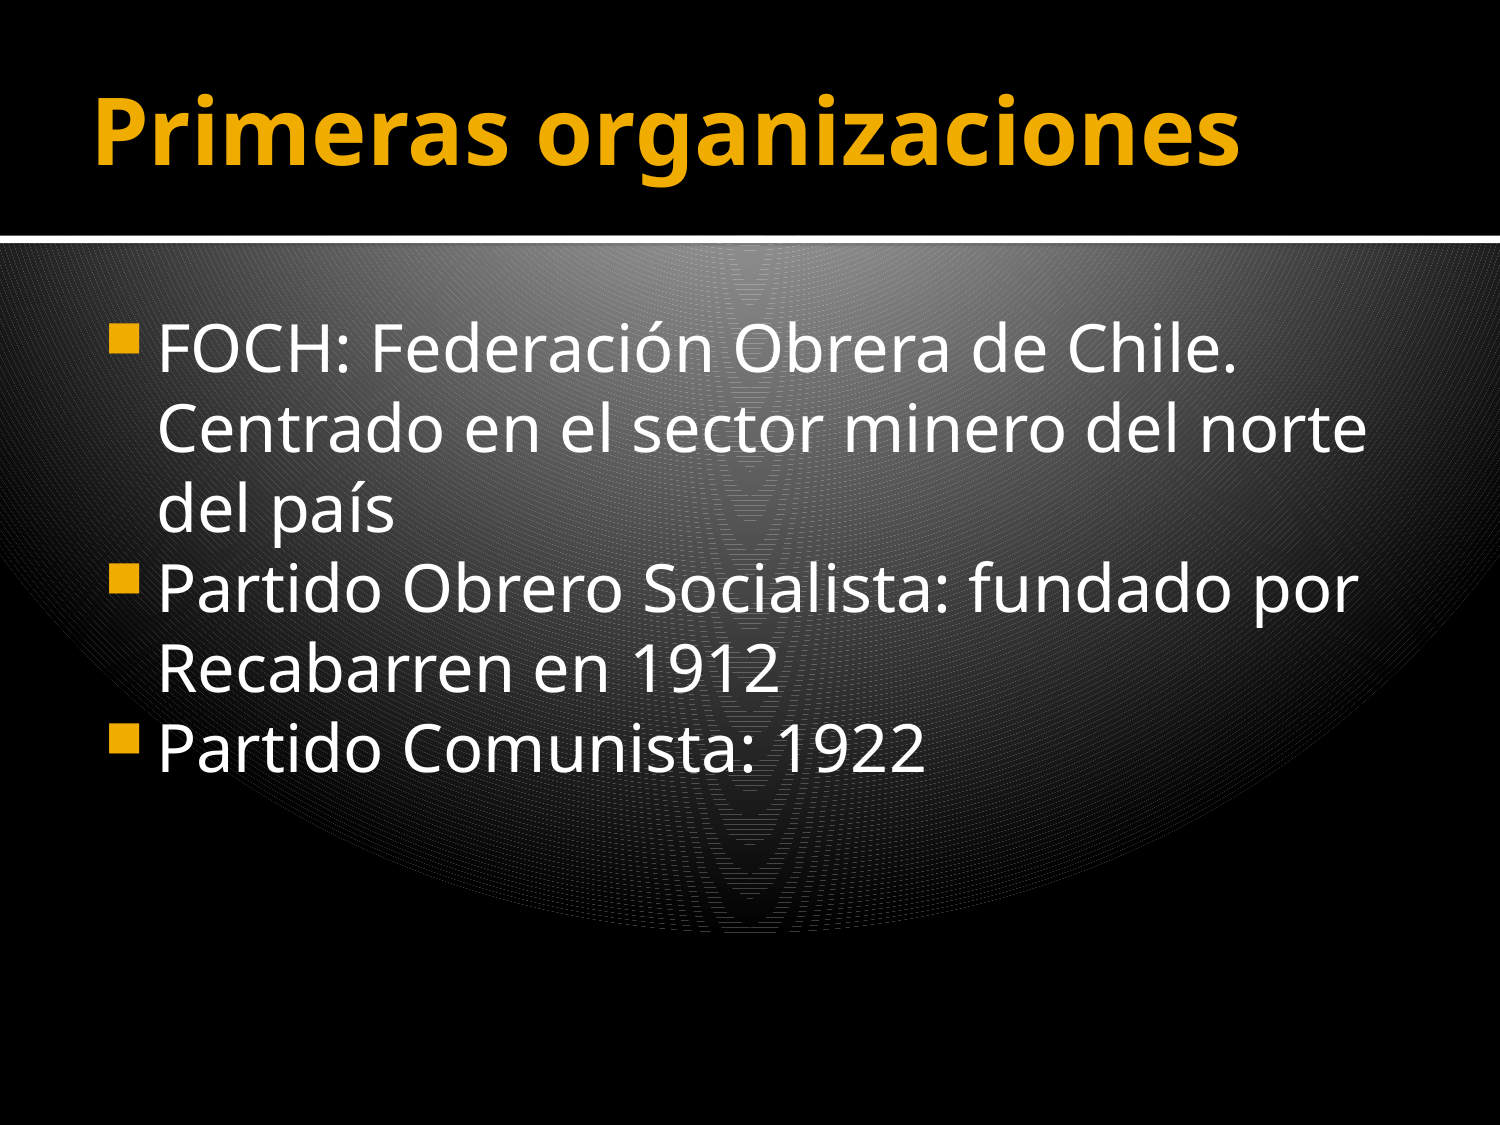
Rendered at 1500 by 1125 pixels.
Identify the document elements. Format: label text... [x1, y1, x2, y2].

title Primeras organizaciones [75, 25, 1425, 231]
list FOCH: Federación Obrera de Chile. Centrado en el sector minero del norte del país Partido Obrero Socialista: fundado por Recabarren en 1912 Partido Comunista: 1922 [75, 291, 1425, 1050]
